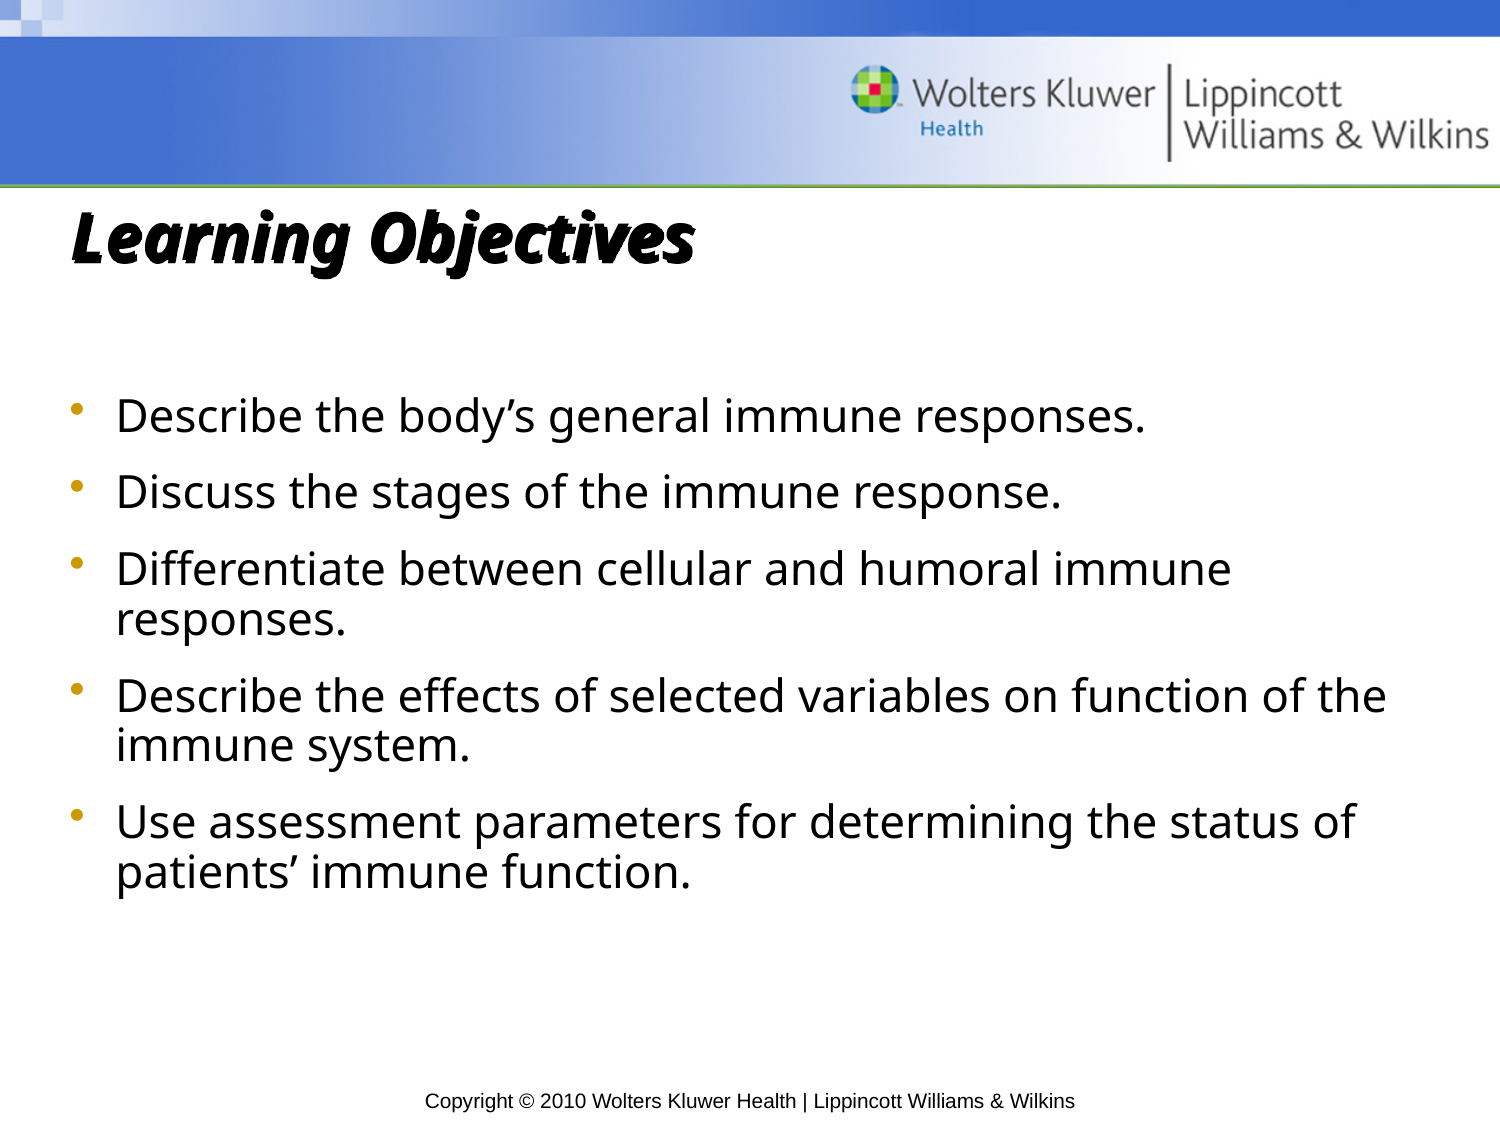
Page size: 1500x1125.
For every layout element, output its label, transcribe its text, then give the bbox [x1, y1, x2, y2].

picture [0, 0, 1500, 188]
list Describe the body’s general immune responses. Discuss the stages of the immune response. Differentiate between cellular and humoral immune responses. Describe the effects of selected variables on function of the immune system. Use assessment parameters for determining the status of patients’ immune function. [53, 384, 1468, 1088]
title Learning Objectives [70, 264, 1470, 356]
